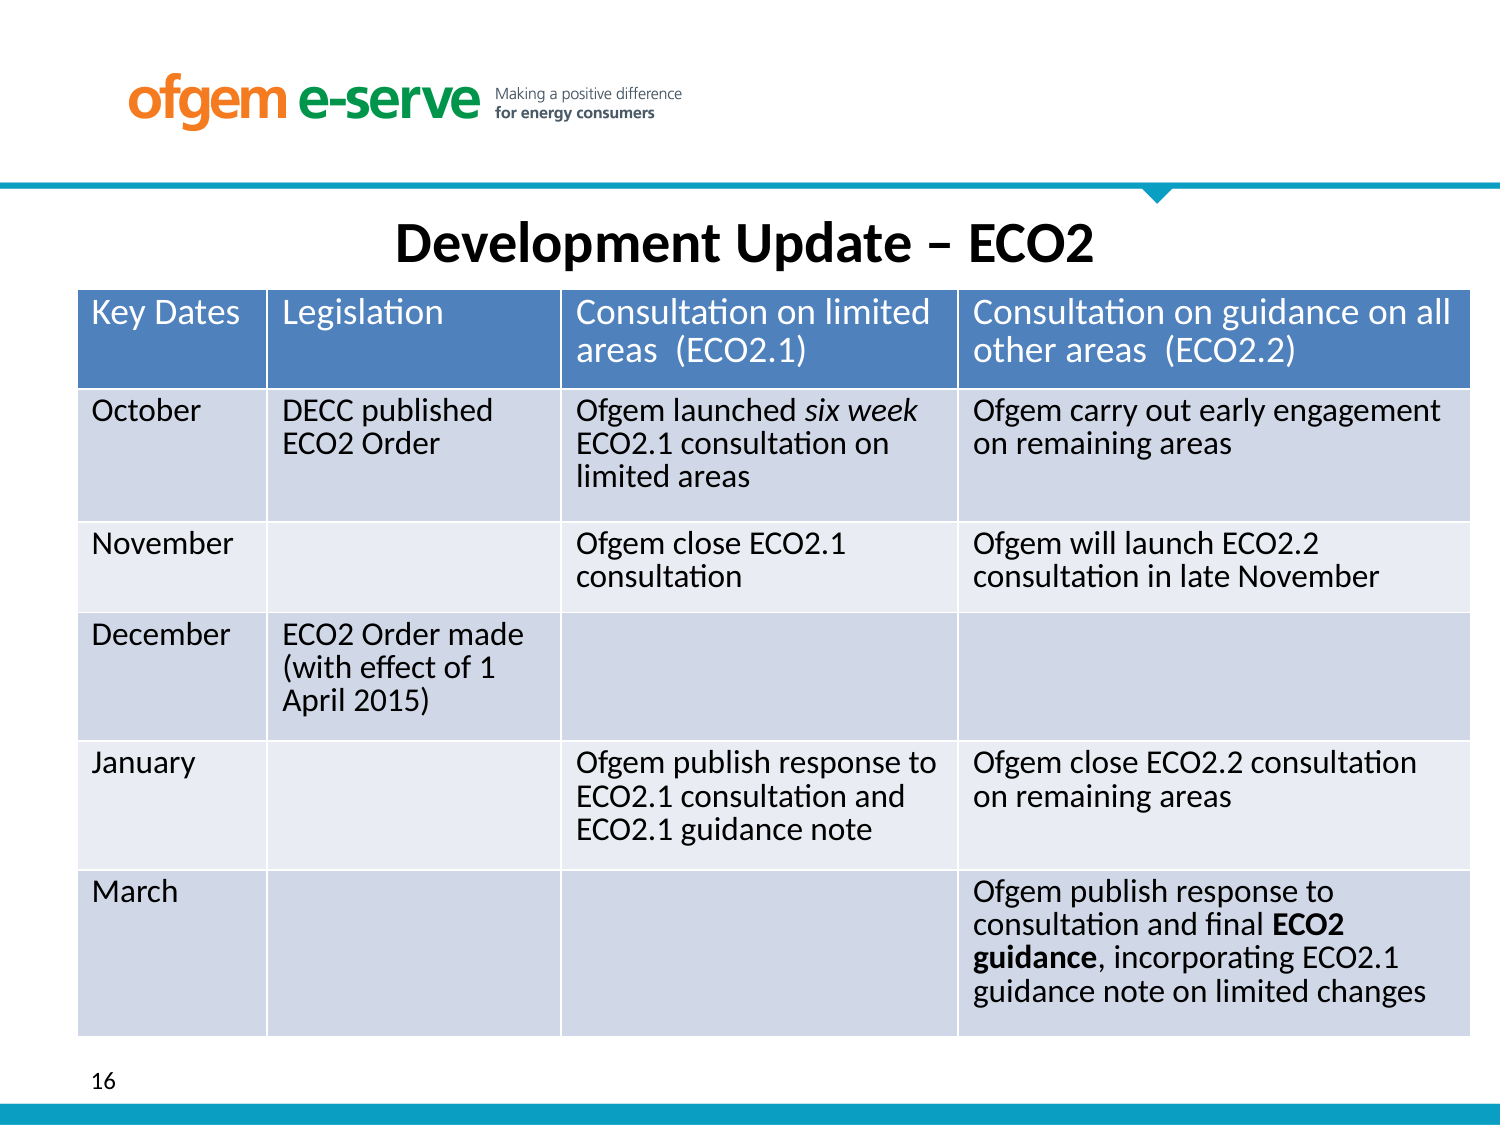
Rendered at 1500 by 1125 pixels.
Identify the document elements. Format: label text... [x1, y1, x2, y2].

table_cell Ofgem publish response to ECO2.1 consultation and ECO2.1 guidance note [562, 742, 957, 869]
picture [0, 189, 1148, 1103]
table_cell [268, 523, 560, 612]
table_header Key Dates [78, 291, 266, 388]
table_cell [268, 742, 560, 869]
picture [1167, 189, 1500, 1034]
title Development Update – ECO2 [70, 196, 1421, 291]
table_cell [959, 613, 1470, 740]
table_cell December [78, 613, 266, 740]
picture [0, 0, 1500, 182]
table_cell Ofgem launched six week ECO2.1 consultation on limited areas [562, 390, 957, 521]
table_cell ECO2 Order made (with effect of 1 April 2015) [268, 613, 560, 740]
table_cell [562, 613, 957, 740]
table_header Consultation on guidance on all other areas (ECO2.2) [959, 290, 1470, 388]
table_cell Ofgem close ECO2.2 consultation on remaining areas [959, 742, 1470, 869]
table_cell November [78, 523, 266, 612]
text_box 16 [2, 1034, 1500, 1125]
table_cell Ofgem carry out early engagement on remaining areas [959, 390, 1470, 521]
table_cell [268, 871, 560, 1034]
table_cell Ofgem publish response to consultation and final ECO2 guidance, incorporating ECO2.1 guidance note on limited changes [959, 871, 1470, 1034]
table_cell DECC published ECO2 Order [268, 390, 560, 521]
table_cell Ofgem will launch ECO2.2 consultation in late November [959, 523, 1470, 612]
table_cell October [78, 390, 266, 521]
table_header Consultation on limited areas (ECO2.1) [562, 291, 957, 388]
table_cell March [78, 871, 266, 1034]
table_cell [562, 871, 957, 1034]
table_cell January [78, 742, 266, 869]
table_cell Ofgem close ECO2.1 consultation [562, 523, 957, 612]
table_header Legislation [268, 291, 560, 388]
